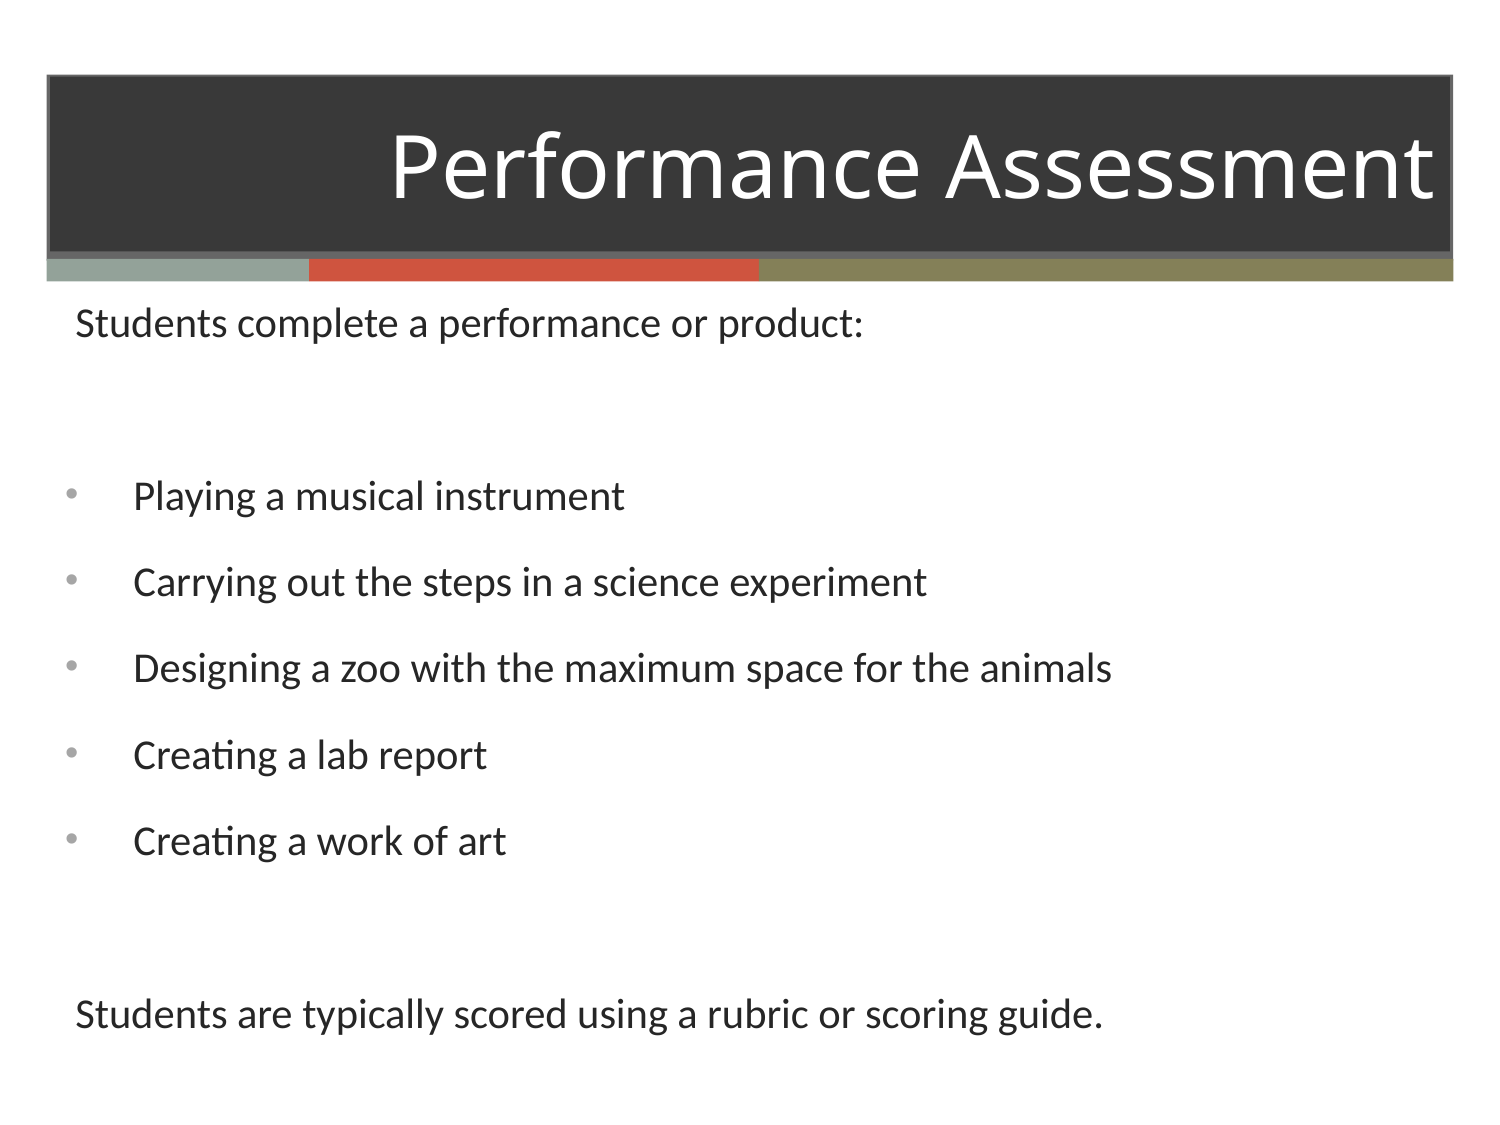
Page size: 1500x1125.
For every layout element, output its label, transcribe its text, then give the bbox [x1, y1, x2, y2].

list Students complete a performance or product: Playing a musical instrument Carrying out the steps in a science experiment Designing a zoo with the maximum space for the animals Creating a lab report Creating a work of art Students are typically scored using a rubric or scoring guide. [50, 287, 1450, 1050]
title Performance Assessment [50, 76, 1450, 252]
